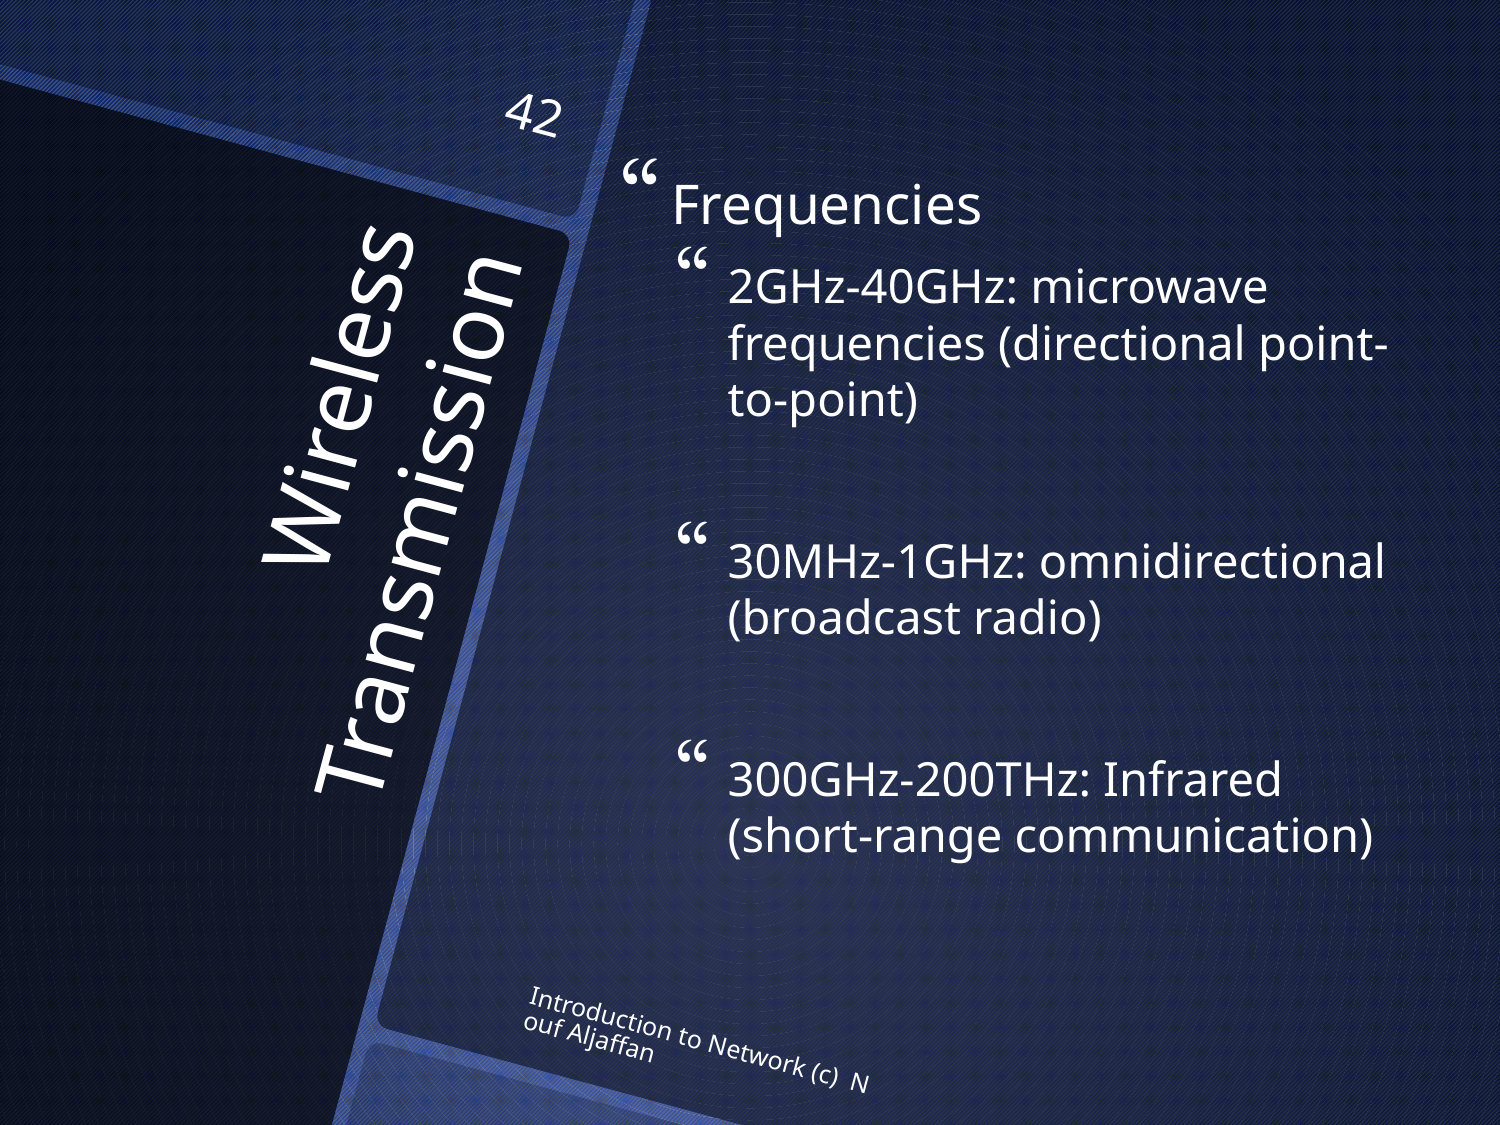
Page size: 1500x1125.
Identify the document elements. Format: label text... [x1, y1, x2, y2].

title Wireless Transmission [69, 181, 554, 1056]
list Frequencies 2GHz-40GHz: microwave frequencies (directional point-to-point) 30MHz-1GHz: omnidirectional (broadcast radio) 300GHz-200THz: Infrared (short-range communication) [600, 162, 1425, 948]
footer Introduction to Network (c) Nouf Aljaffan [508, 963, 903, 1123]
slide_number 42 [206, 1, 585, 157]
